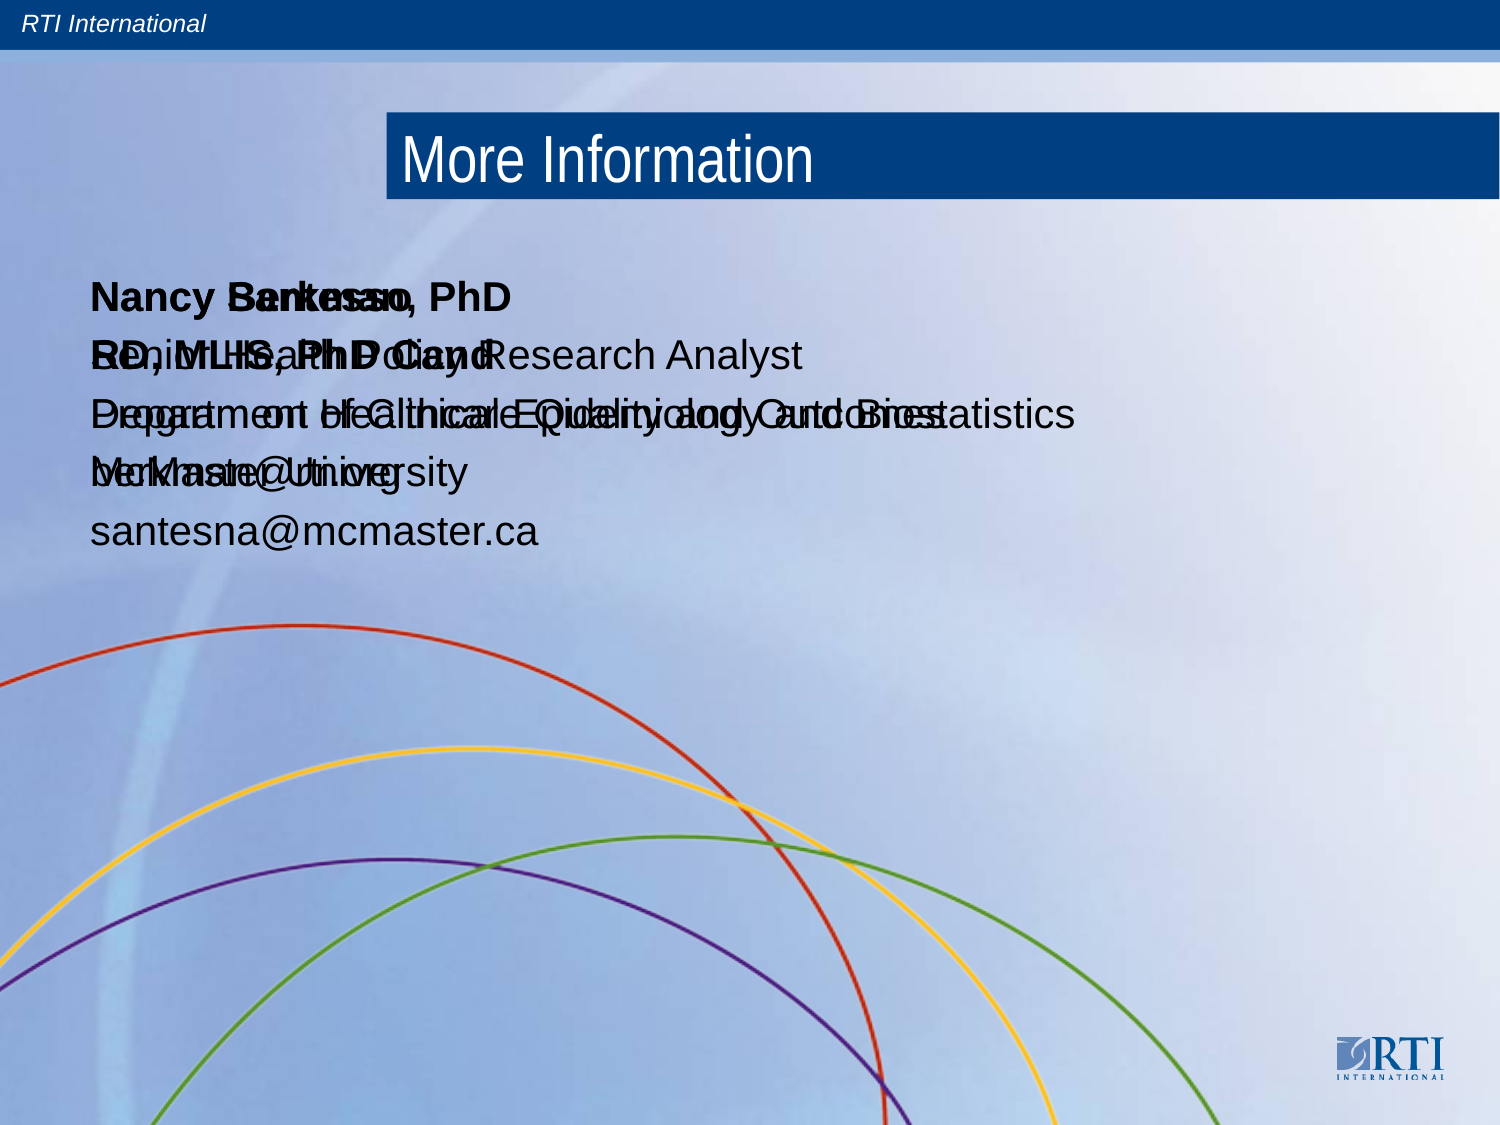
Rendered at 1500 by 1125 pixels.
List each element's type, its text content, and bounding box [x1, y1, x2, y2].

list Nancy Berkman, PhD Senior Health Policy Research Analyst Program on Healthcare Quality and Outcomes berkman@rti.org [74, 262, 1426, 1006]
picture [0, 63, 1500, 1125]
title More Information [386, 111, 1500, 200]
